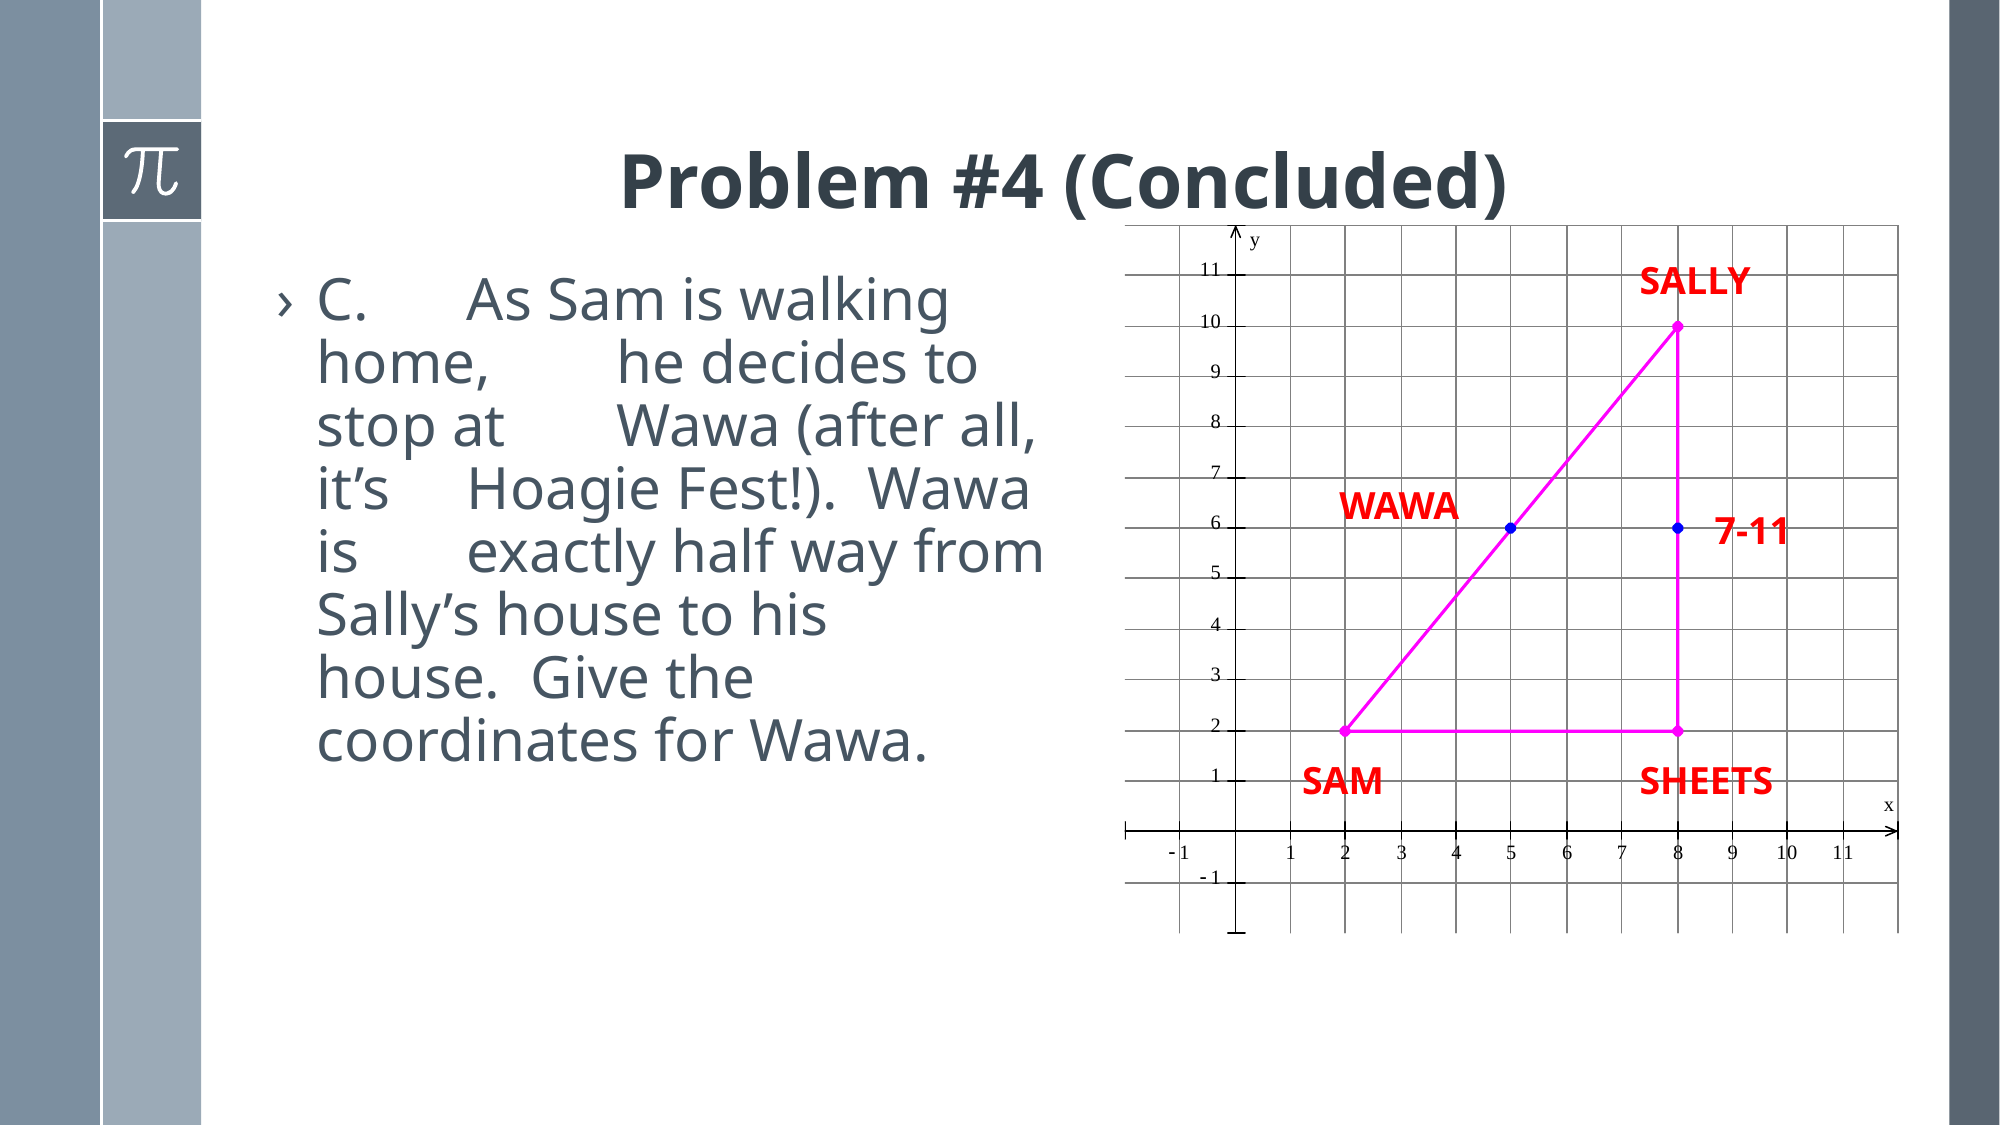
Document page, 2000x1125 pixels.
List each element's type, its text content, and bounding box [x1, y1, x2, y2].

title Problem #4 (Concluded) [261, 29, 1867, 233]
picture [1124, 224, 1900, 935]
list C. As Sam is walking home, he decides to stop at Wawa (after all, it’s Hoagie Fest!). Wawa is exactly half way from Sally’s house to his house. Give the coordinates for Wawa. [261, 262, 1100, 1013]
